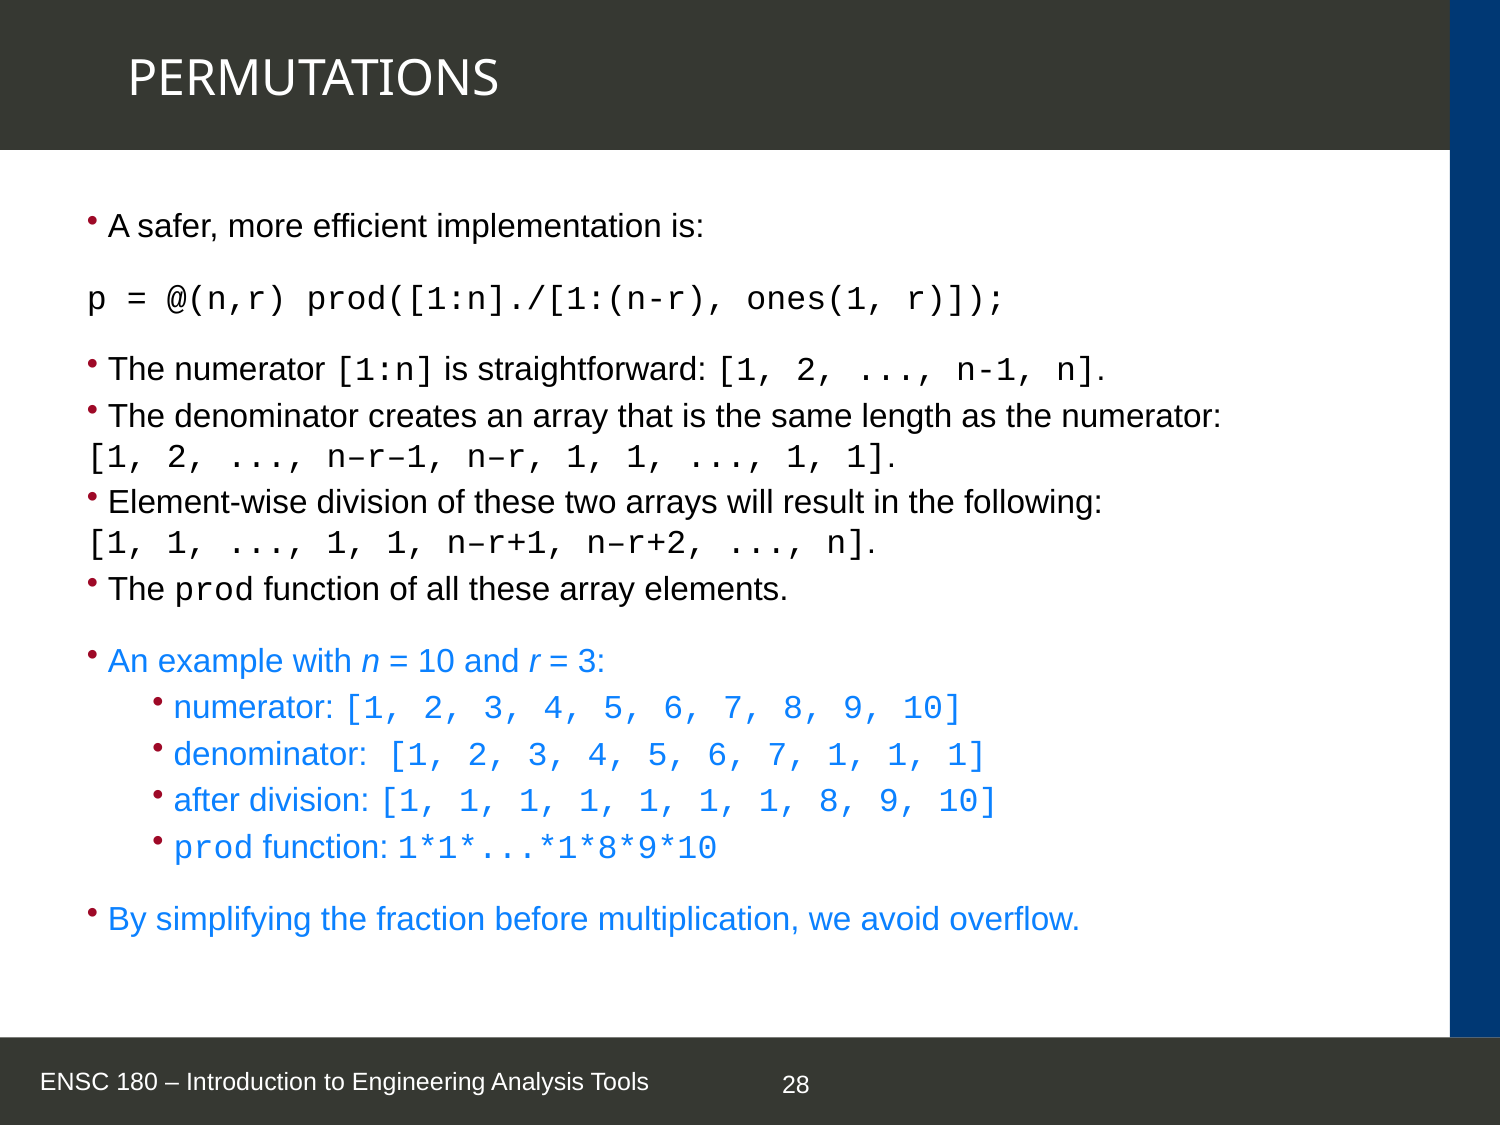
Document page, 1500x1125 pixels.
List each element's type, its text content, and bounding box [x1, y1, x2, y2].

title PERMUTATIONS [112, 37, 1450, 138]
list A safer, more efficient implementation is: p = @(n,r) prod([1:n]./[1:(n-r), ones(1, r)]); The numerator [1:n] is straightforward: [1, 2, ..., n-1, n]. The denominator creates an array that is the same length as the numerator: [1, 2, ..., n–r–1, n–r, 1, 1, ..., 1, 1]. Element-wise division of these two arrays will result in the following: [1, 1, ..., 1, 1, n–r+1, n–r+2, ..., n]. The prod function of all these array elements. An example with n = 10 and r = 3: numerator: [1, 2, 3, 4, 5, 6, 7, 8, 9, 10] denominator: [1, 2, 3, 4, 5, 6, 7, 1, 1, 1] after division: [1, 1, 1, 1, 1, 1, 1, 8, 9, 10] prod function: 1*1*...*1*8*9*10 By simplifying the fraction before multiplication, we avoid overflow. [71, 196, 1347, 988]
footer ENSC 180 – Introduction to Engineering Analysis Tools [24, 1057, 740, 1113]
